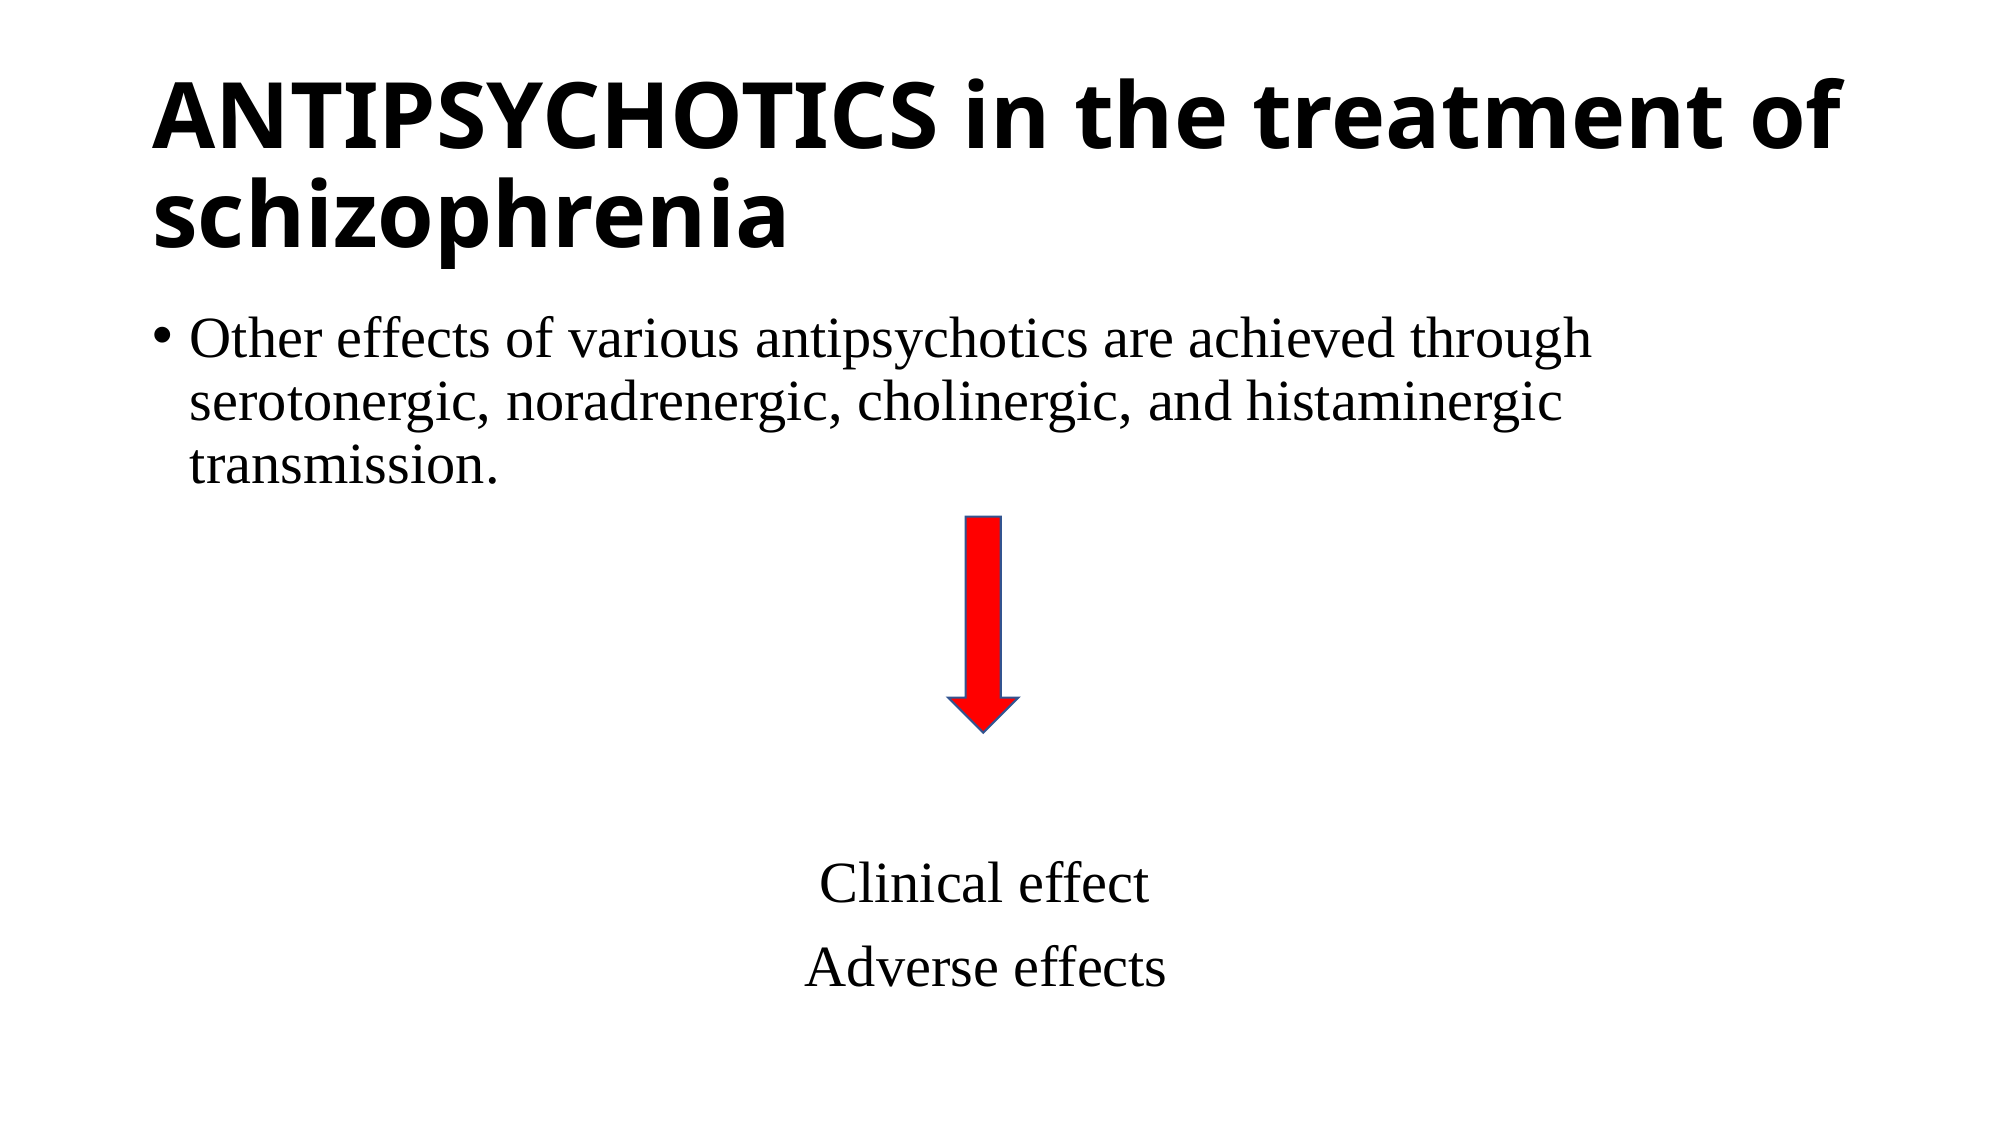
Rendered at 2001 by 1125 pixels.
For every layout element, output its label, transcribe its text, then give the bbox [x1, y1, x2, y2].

text_box [945, 515, 1021, 735]
list Other effects of various antipsychotics are achieved through serotonergic, noradrenergic, cholinergic, and histaminergic transmission. Clinical effect Adverse effects [137, 299, 1863, 1014]
title ANTIPSYCHOTICS in the treatment of schizophrenia [137, 59, 1863, 278]
